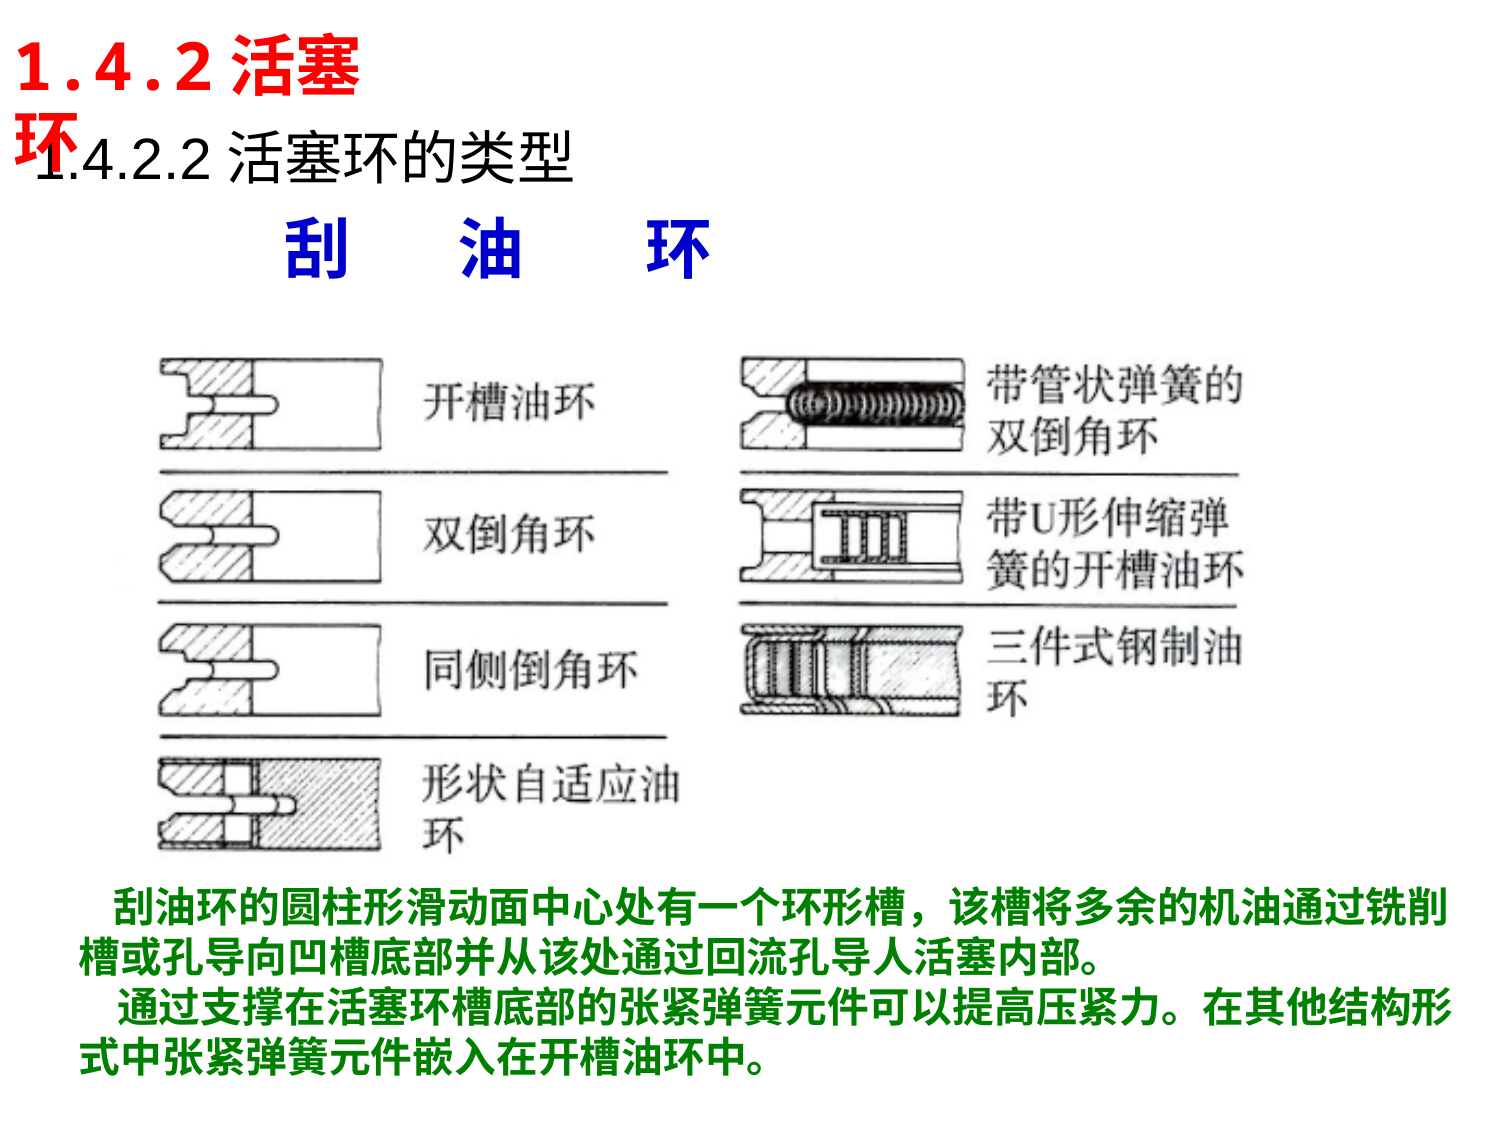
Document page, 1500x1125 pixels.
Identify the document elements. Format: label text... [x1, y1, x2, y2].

text_box 刮油环的圆柱形滑动面中心处有一个环形槽，该槽将多余的机油通过铣削槽或孔导向凹槽底部并从该处通过回流孔导人活塞内部。 通过支撑在活塞环槽底部的张紧弹簧元件可以提高压紧力。在其他结构形式中张紧弹簧元件嵌入在开槽油环中。 [63, 873, 1492, 1089]
text_box 1.4.2.2活塞环的类型 [18, 113, 591, 199]
text_box 刮 油 环 [269, 199, 901, 294]
text_box 1.4.2活塞环 [13, 30, 402, 105]
picture [104, 338, 1284, 874]
